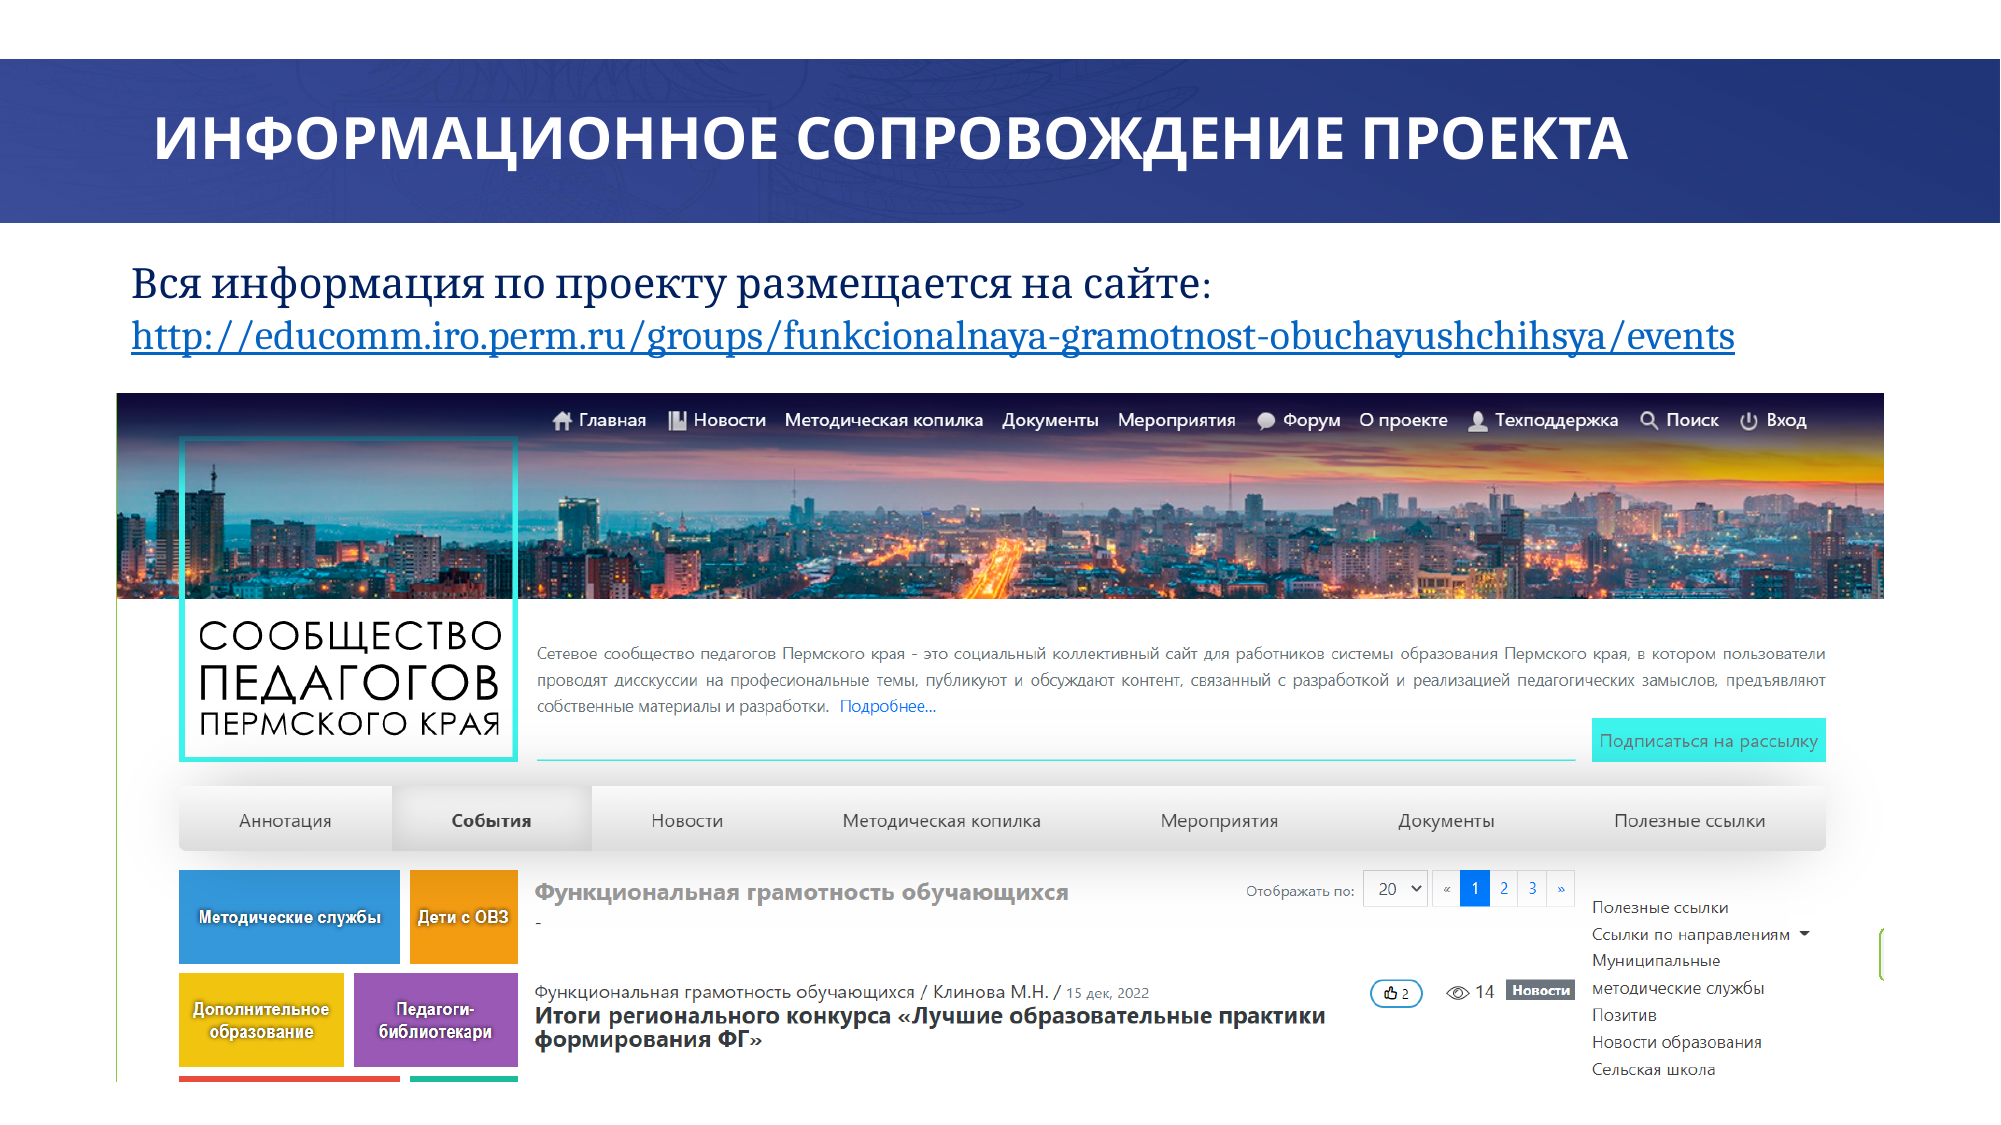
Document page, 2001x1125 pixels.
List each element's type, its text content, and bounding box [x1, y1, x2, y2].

picture [116, 393, 1884, 1082]
text_box Вся информация по проекту размещается на сайте: http://educomm.iro.perm.ru/groups/funkcionalnaya-gramotnost-obuchayushchihsya/events [116, 249, 1884, 365]
picture [0, 59, 2000, 223]
